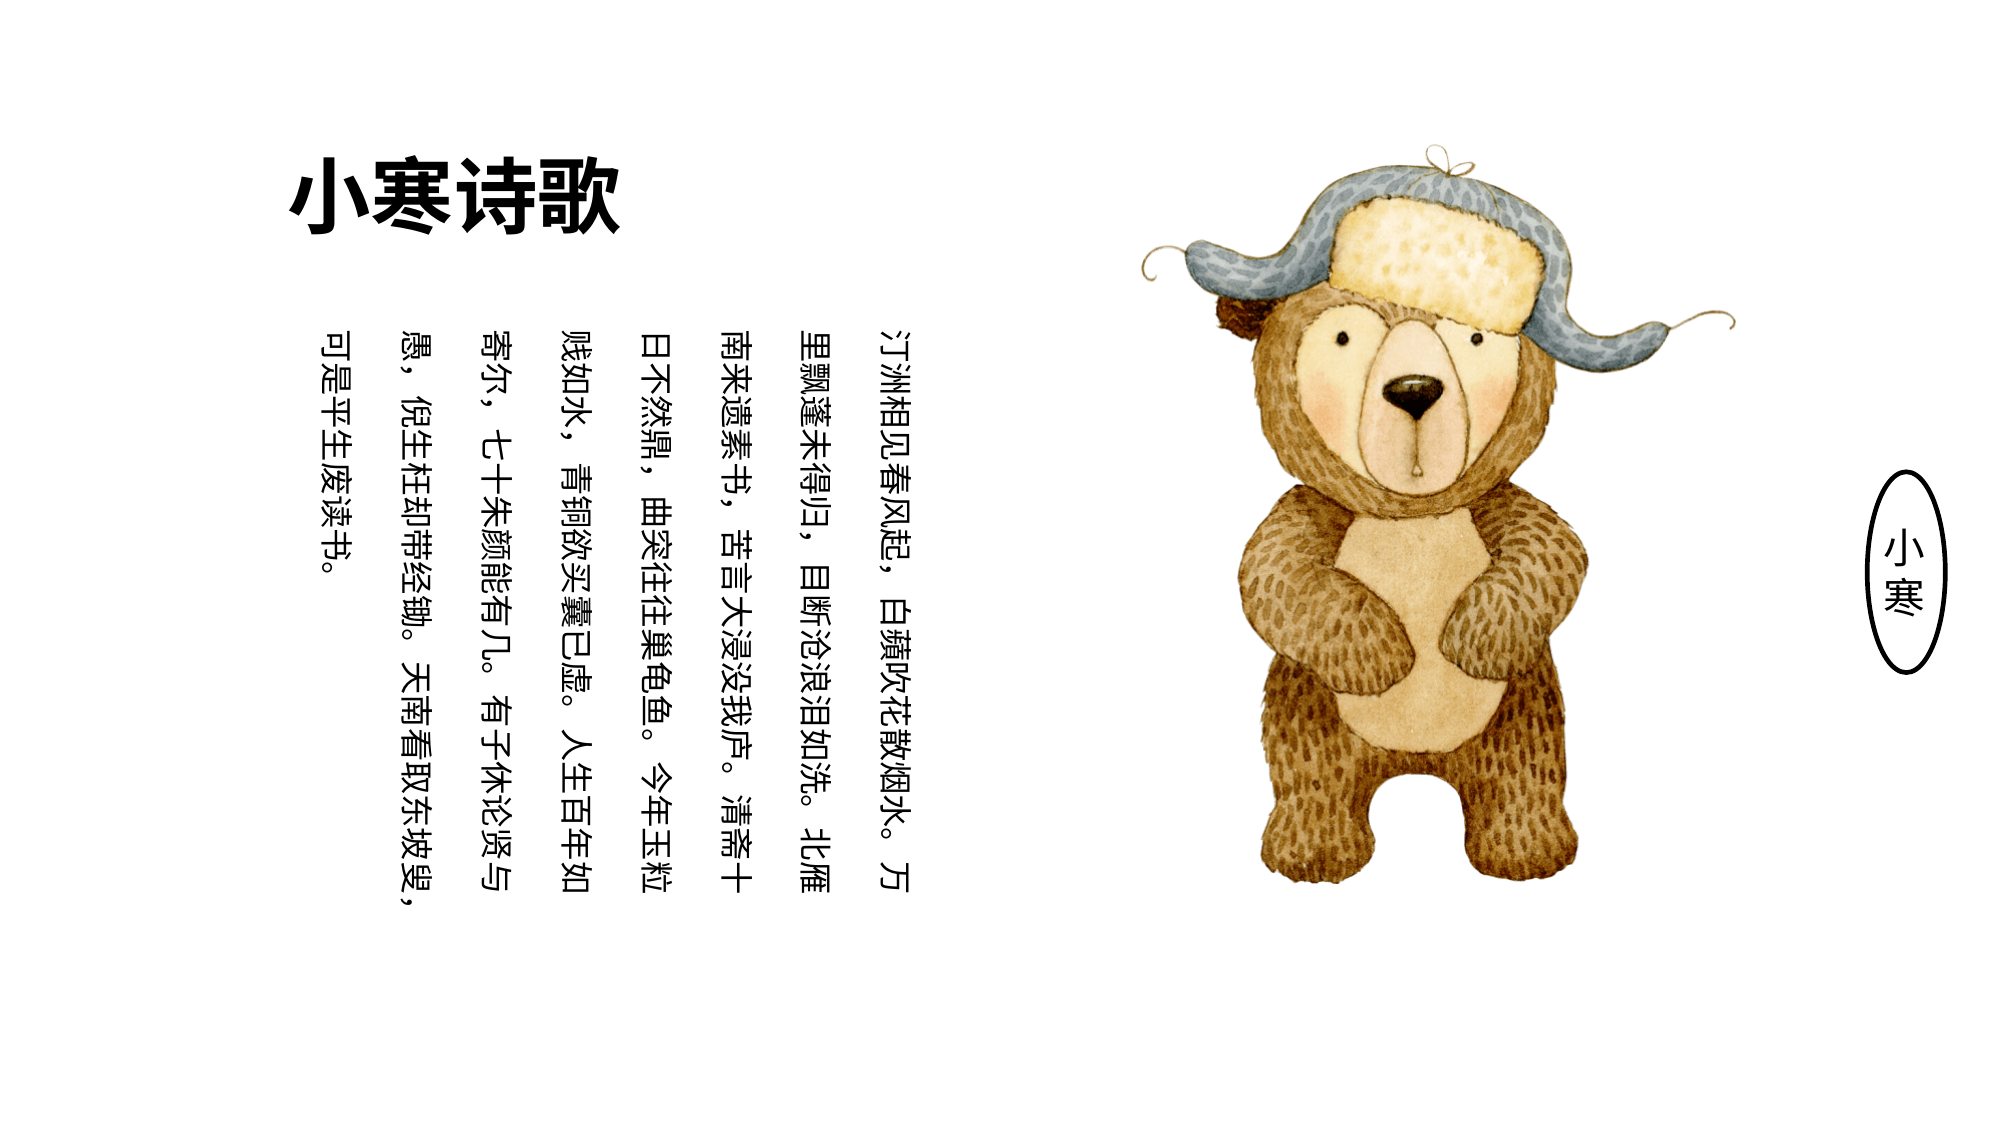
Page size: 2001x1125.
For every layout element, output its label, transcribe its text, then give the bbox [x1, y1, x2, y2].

text_box 汀洲相见春风起，白蘋吹花散烟水。万里飘蓬未得归，目断沧浪泪如洗。北雁南来遗素书，苦言大浸没我庐。清斋十日不然鼎，曲突往往巢龟鱼。今年玉粒贱如水，青铜欲买囊已虚。人生百年如寄尔，七十朱颜能有几。有子休论贤与愚，倪生枉却带经锄。天南看取东坡叟，可是平生废读书。 [380, 314, 965, 929]
text_box [1866, 470, 1947, 674]
text_box 小寒诗歌 [273, 137, 725, 252]
text_box 小寒 [1940, 514, 1948, 629]
picture [1141, 144, 1736, 884]
text_box 小寒 [1869, 514, 1873, 528]
